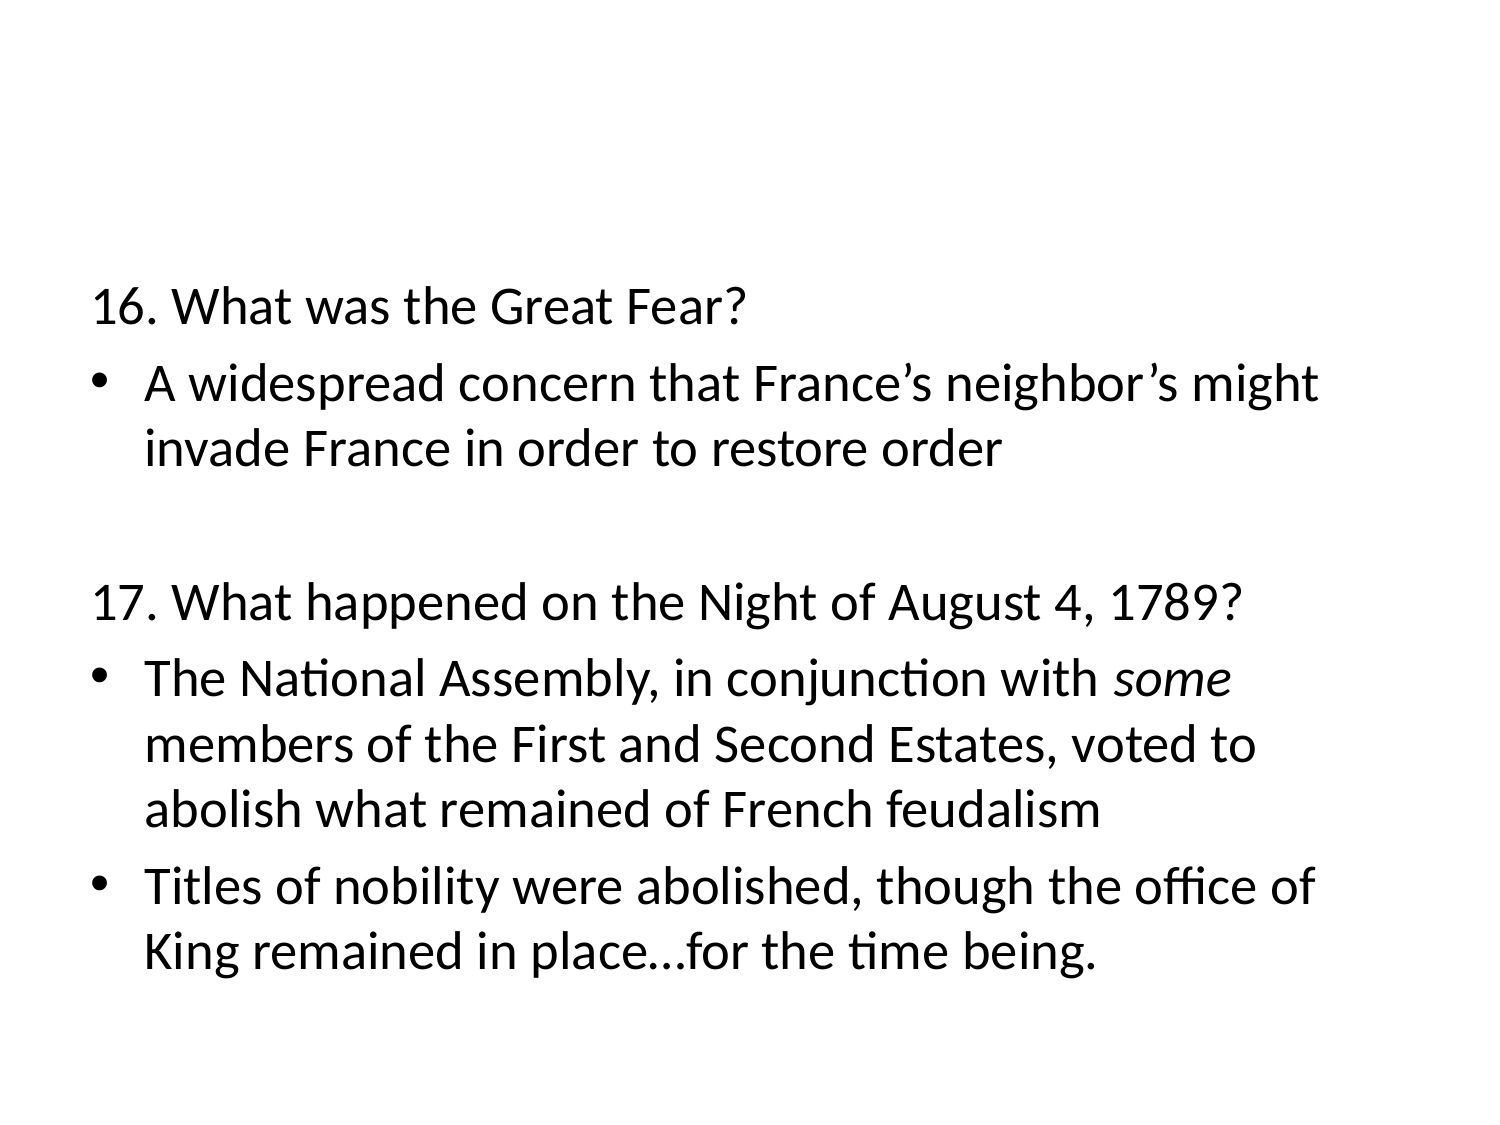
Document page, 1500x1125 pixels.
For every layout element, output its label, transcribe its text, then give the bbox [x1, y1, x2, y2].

list 16. What was the Great Fear? A widespread concern that France’s neighbor’s might invade France in order to restore order 17. What happened on the Night of August 4, 1789? The National Assembly, in conjunction with some members of the First and Second Estates, voted to abolish what remained of French feudalism Titles of nobility were abolished, though the office of King remained in place…for the time being. [75, 262, 1425, 1005]
